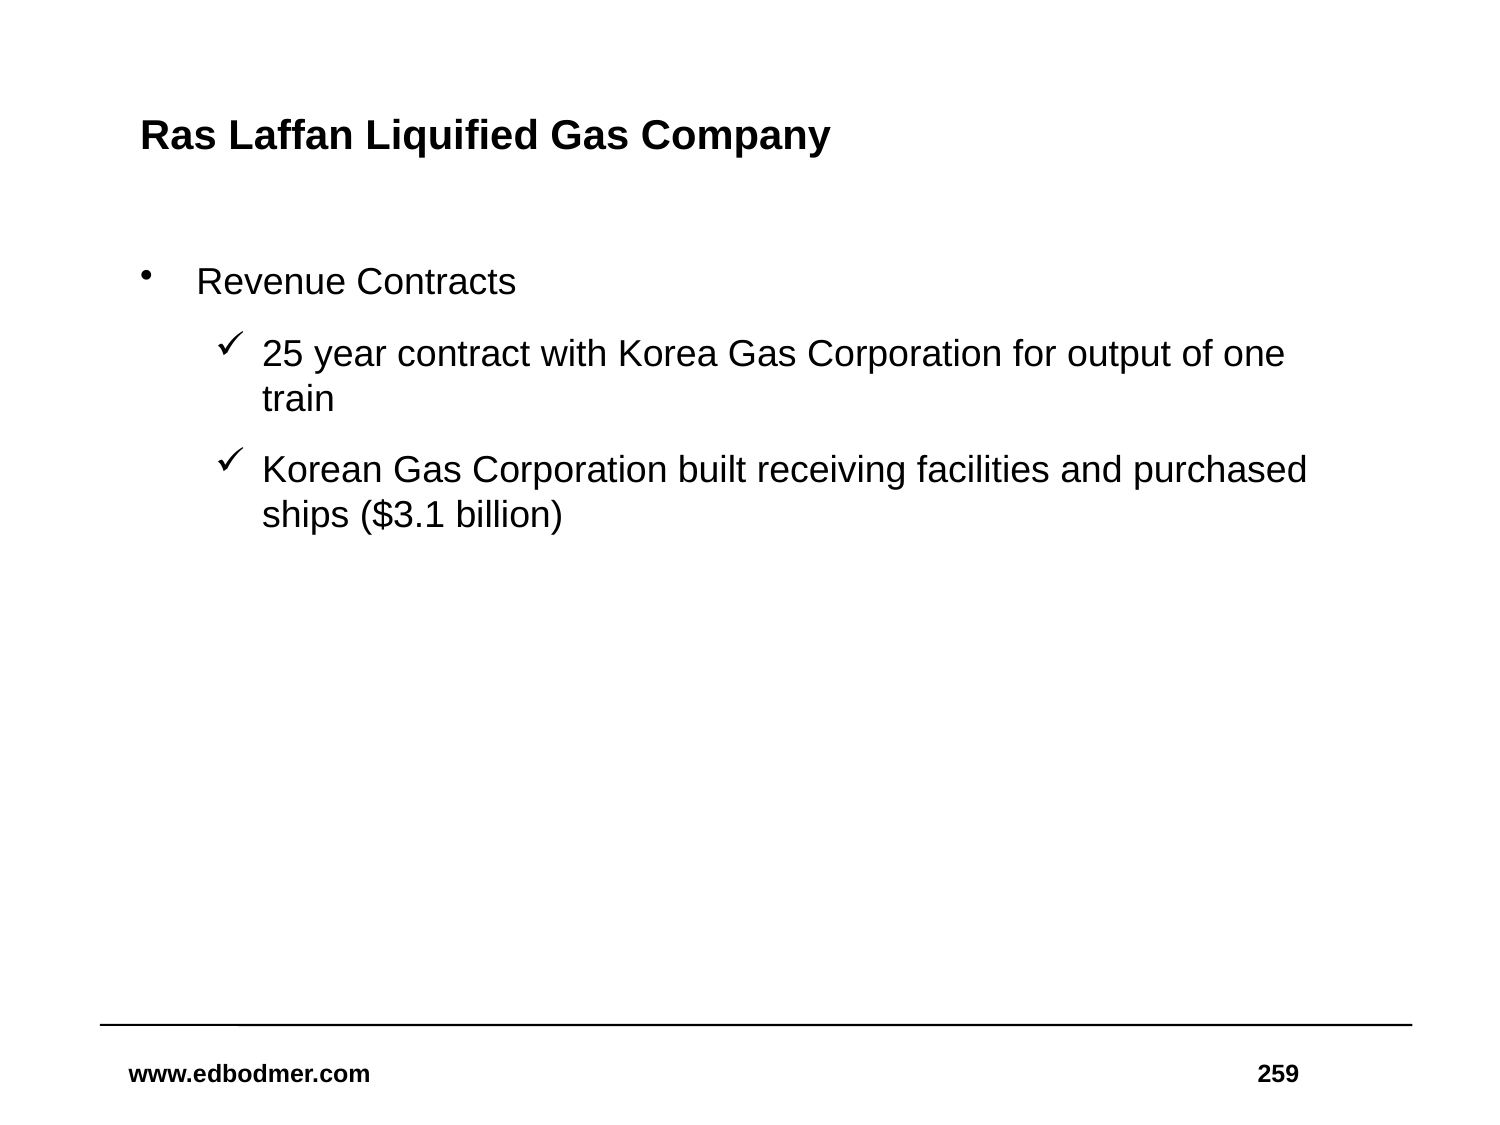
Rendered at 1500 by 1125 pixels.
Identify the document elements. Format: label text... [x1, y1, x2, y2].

list Revenue Contracts 25 year contract with Korea Gas Corporation for output of one train Korean Gas Corporation built receiving facilities and purchased ships ($3.1 billion) [125, 249, 1375, 1000]
title Ras Laffan Liquified Gas Company [125, 99, 1288, 225]
